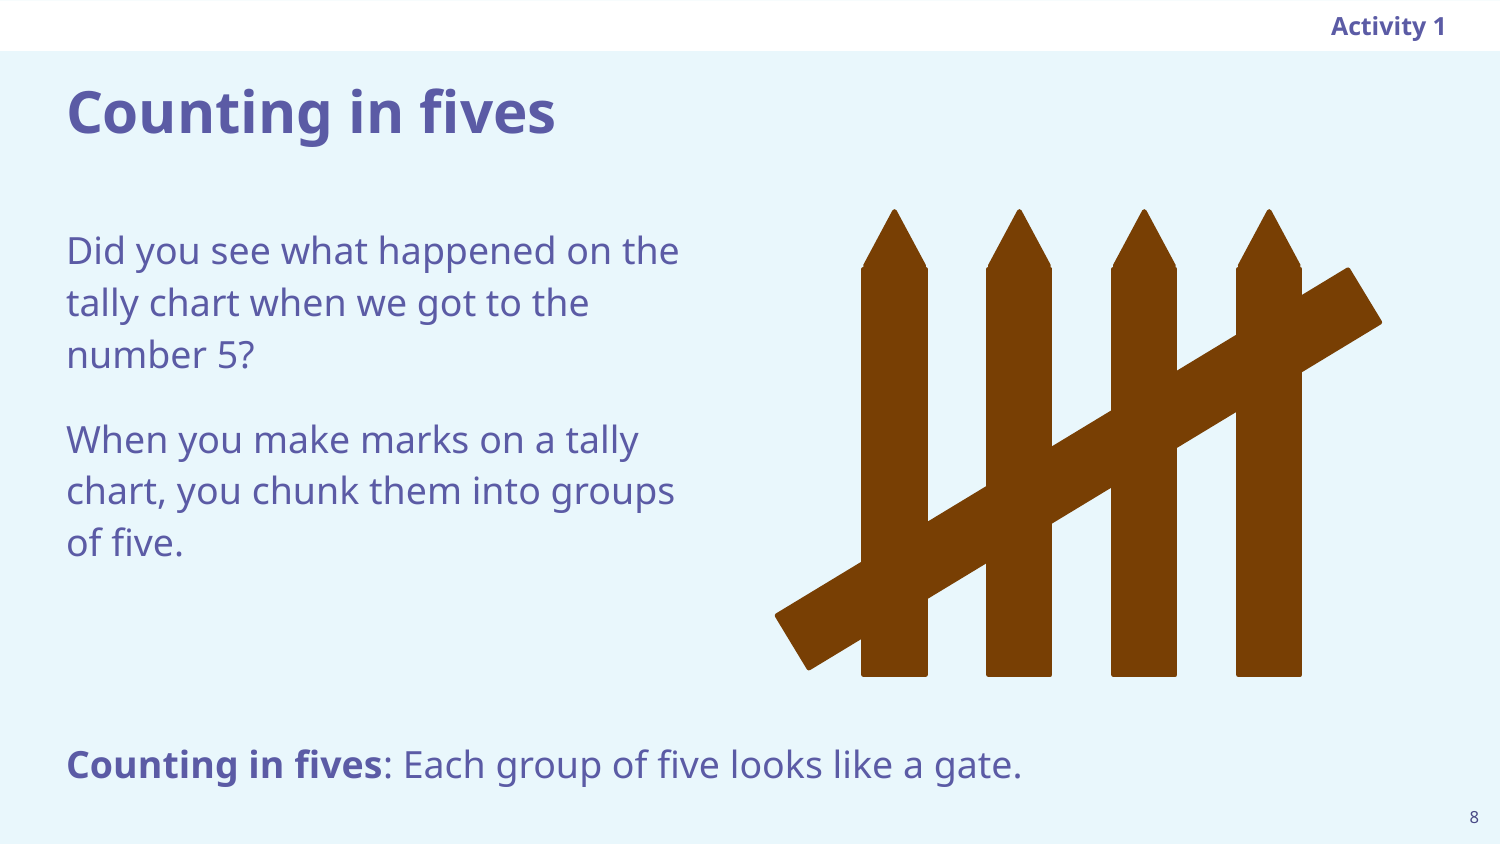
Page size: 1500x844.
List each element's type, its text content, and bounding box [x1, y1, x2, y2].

text_box [1055, 415, 1108, 520]
list Did you see what happened on the tally chart when we got to the number 5? When you make marks on a tally chart, you chunk them into groups of five. [51, 205, 723, 716]
text_box [777, 566, 858, 669]
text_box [1113, 211, 1176, 675]
text_box [1305, 269, 1380, 368]
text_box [988, 211, 1051, 675]
text_box [1180, 339, 1233, 444]
subtitle Activity 1 [862, 0, 1448, 52]
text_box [863, 211, 926, 675]
slide_number 8 [1448, 792, 1500, 844]
title Counting in fives [51, 52, 1449, 167]
list Counting in fives: Each group of five looks like a gate. [51, 719, 1449, 790]
text_box [930, 490, 983, 595]
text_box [1238, 211, 1301, 675]
